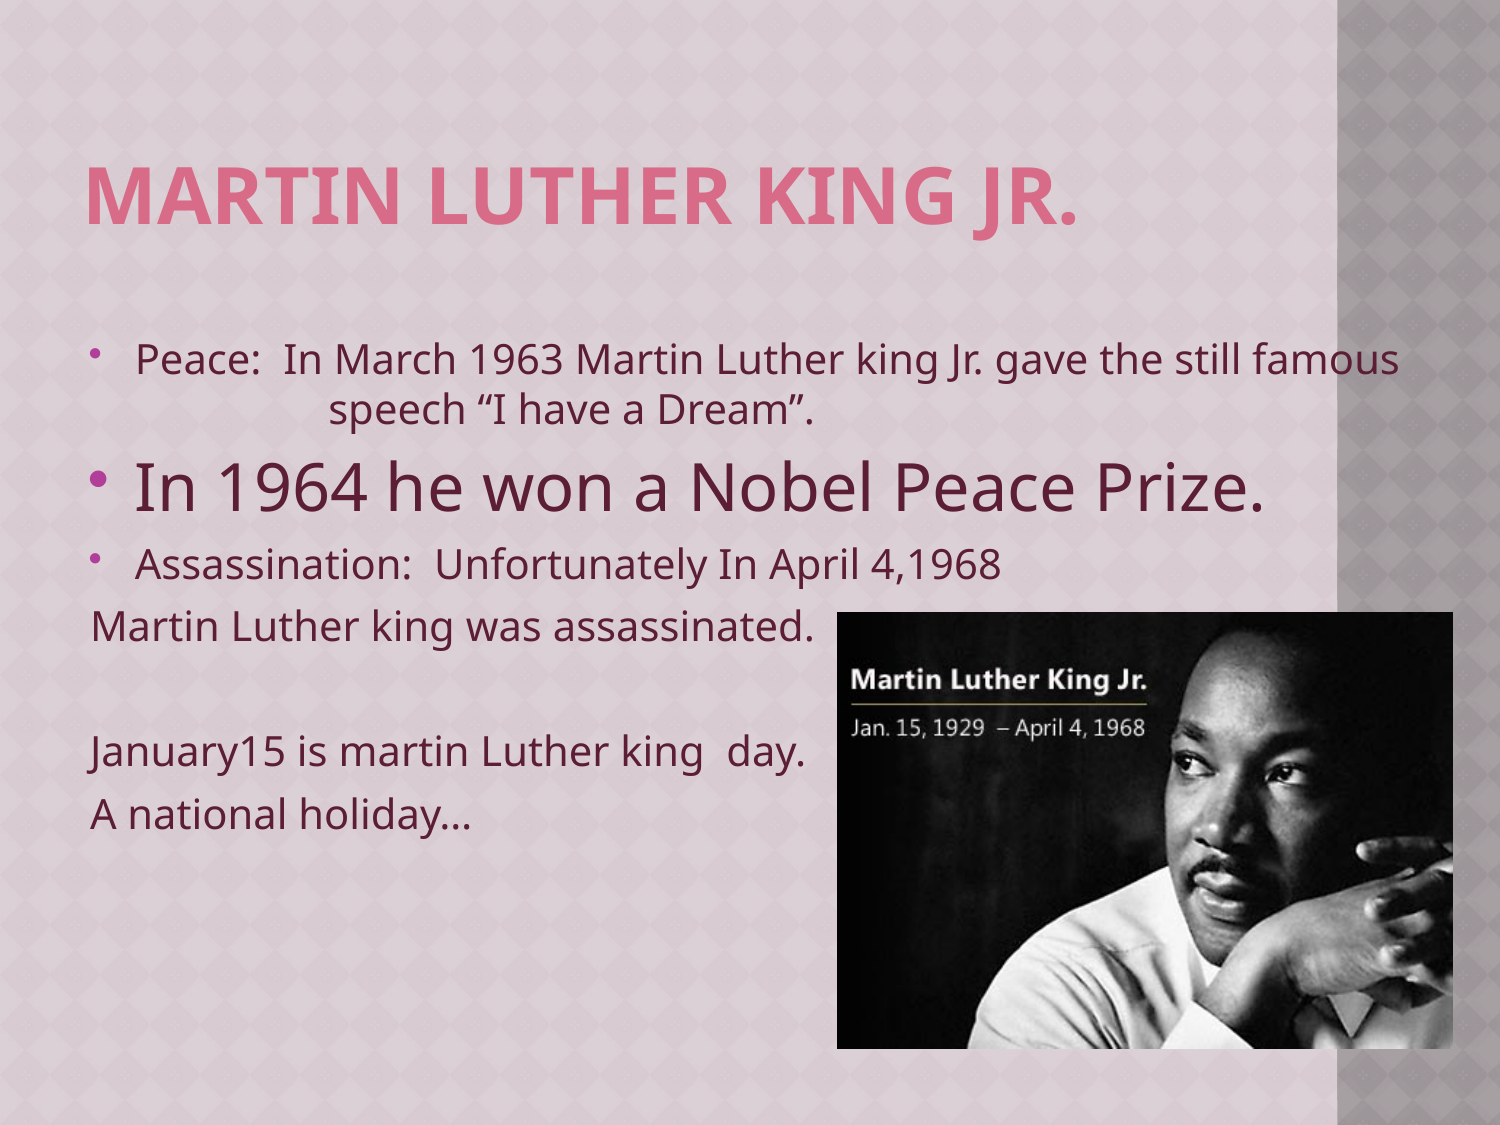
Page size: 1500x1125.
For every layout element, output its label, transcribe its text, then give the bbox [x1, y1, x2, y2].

title Martin Luther King Jr. [75, 52, 1263, 241]
list Peace: In March 1963 Martin Luther king Jr. gave the still famous speech “I have a Dream”. In 1964 he won a Nobel Peace Prize. Assassination: Unfortunately In April 4,1968 Martin Luther king was assassinated. January15 is martin Luther king day. A national holiday… [74, 324, 1426, 1076]
picture [837, 612, 1454, 1050]
